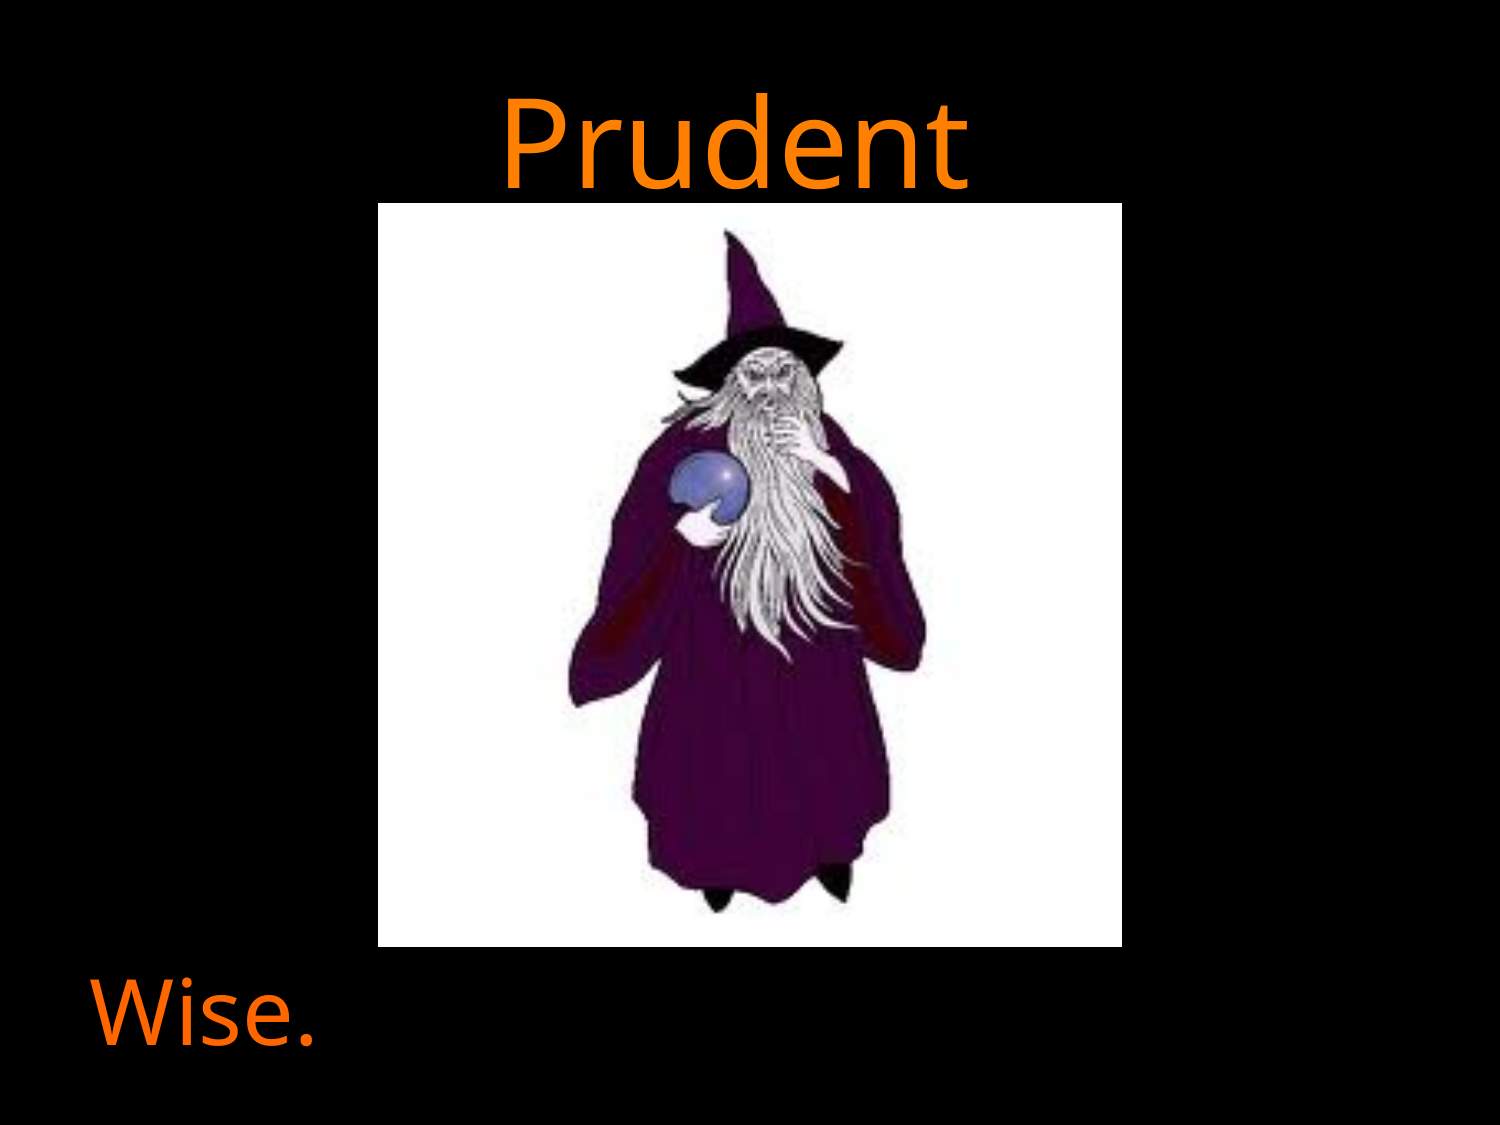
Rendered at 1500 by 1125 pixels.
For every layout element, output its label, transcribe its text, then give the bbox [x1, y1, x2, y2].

title Prudent [75, 45, 1425, 203]
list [74, 203, 1426, 947]
text_box Wise. [74, 953, 780, 1072]
